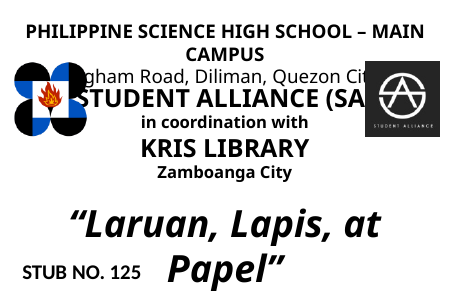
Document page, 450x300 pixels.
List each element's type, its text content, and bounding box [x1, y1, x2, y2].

text_box “Laruan, Lapis, at Papel” [0, 192, 450, 298]
picture [12, 60, 88, 137]
text_box STUDENT ALLIANCE (SA) in coordination with KRIS LIBRARY Zamboanga City [0, 74, 450, 190]
text_box PHILIPPINE SCIENCE HIGH SCHOOL – MAIN CAMPUS Agham Road, Diliman, Quezon City [0, 12, 450, 74]
picture [364, 60, 441, 137]
text_box STUB NO. 125 [7, 251, 213, 292]
